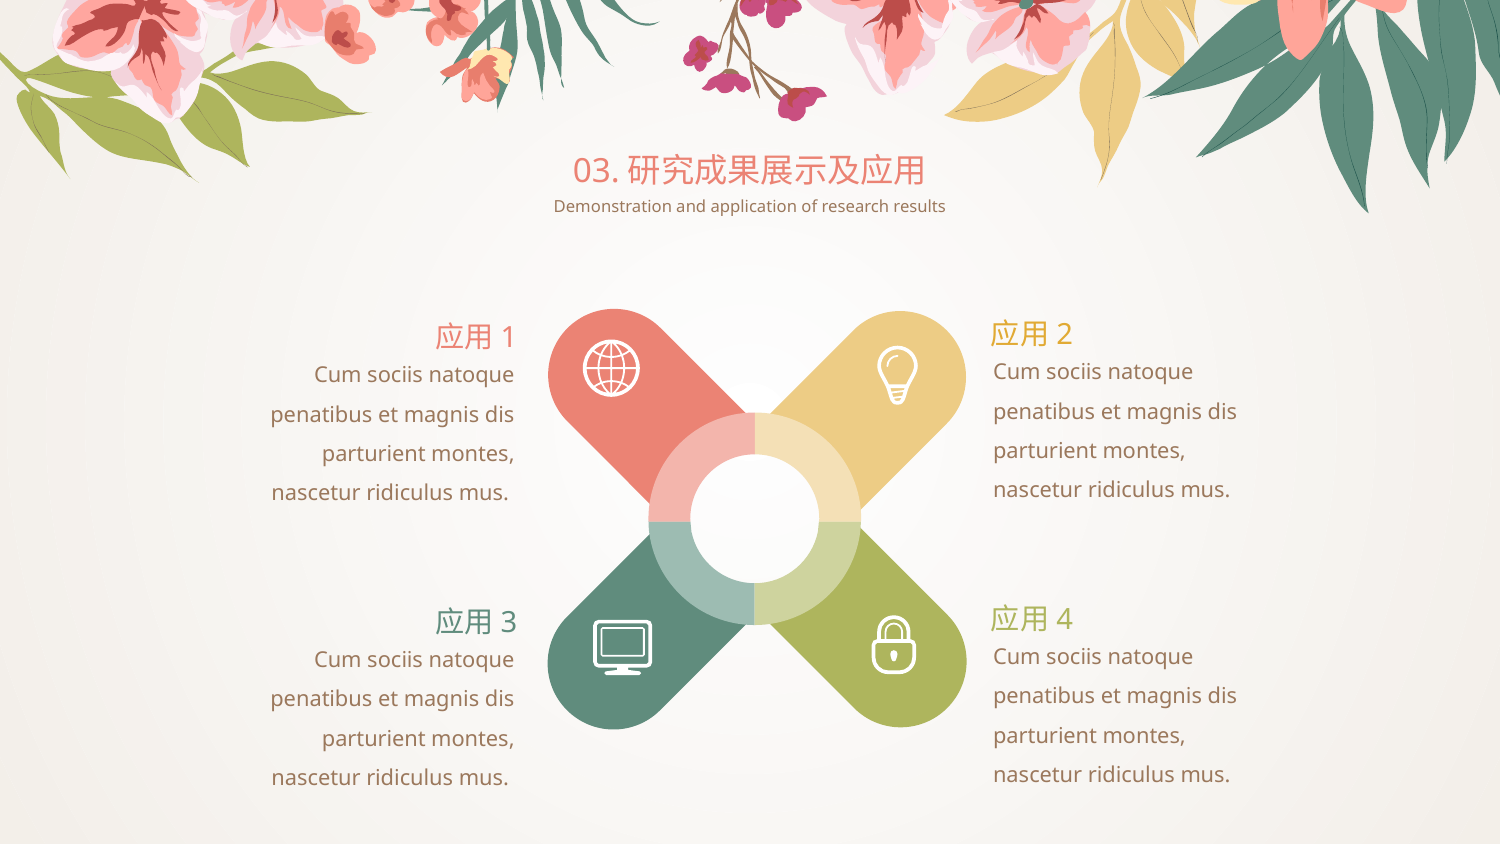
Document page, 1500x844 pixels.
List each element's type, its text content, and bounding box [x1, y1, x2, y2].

text_box 03.研究成果展示及应用 [557, 142, 942, 188]
text_box Cum sociis natoque penatibus et magnis dis parturient montes, nascetur ridiculus mus. [978, 622, 1295, 795]
text_box Cum sociis natoque penatibus et magnis dis parturient montes, nascetur ridiculus mus. [213, 625, 530, 798]
text_box [770, 528, 967, 728]
text_box [648, 412, 754, 522]
text_box Cum sociis natoque penatibus et magnis dis parturient montes, nascetur ridiculus mus. [213, 340, 530, 513]
text_box [648, 522, 754, 626]
text_box Demonstration and application of research results [538, 188, 962, 224]
text_box 应用2 [976, 308, 1088, 358]
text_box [593, 619, 653, 676]
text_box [871, 615, 916, 675]
text_box 应用4 [976, 592, 1088, 643]
text_box 应用3 [420, 595, 533, 646]
text_box [547, 534, 746, 730]
text_box [770, 311, 967, 510]
text_box [548, 308, 745, 504]
text_box [754, 521, 861, 626]
text_box 应用1 [420, 311, 533, 361]
text_box [754, 412, 862, 522]
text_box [877, 345, 918, 405]
text_box Cum sociis natoque penatibus et magnis dis parturient montes, nascetur ridiculus mus. [978, 337, 1295, 510]
text_box [582, 339, 640, 397]
